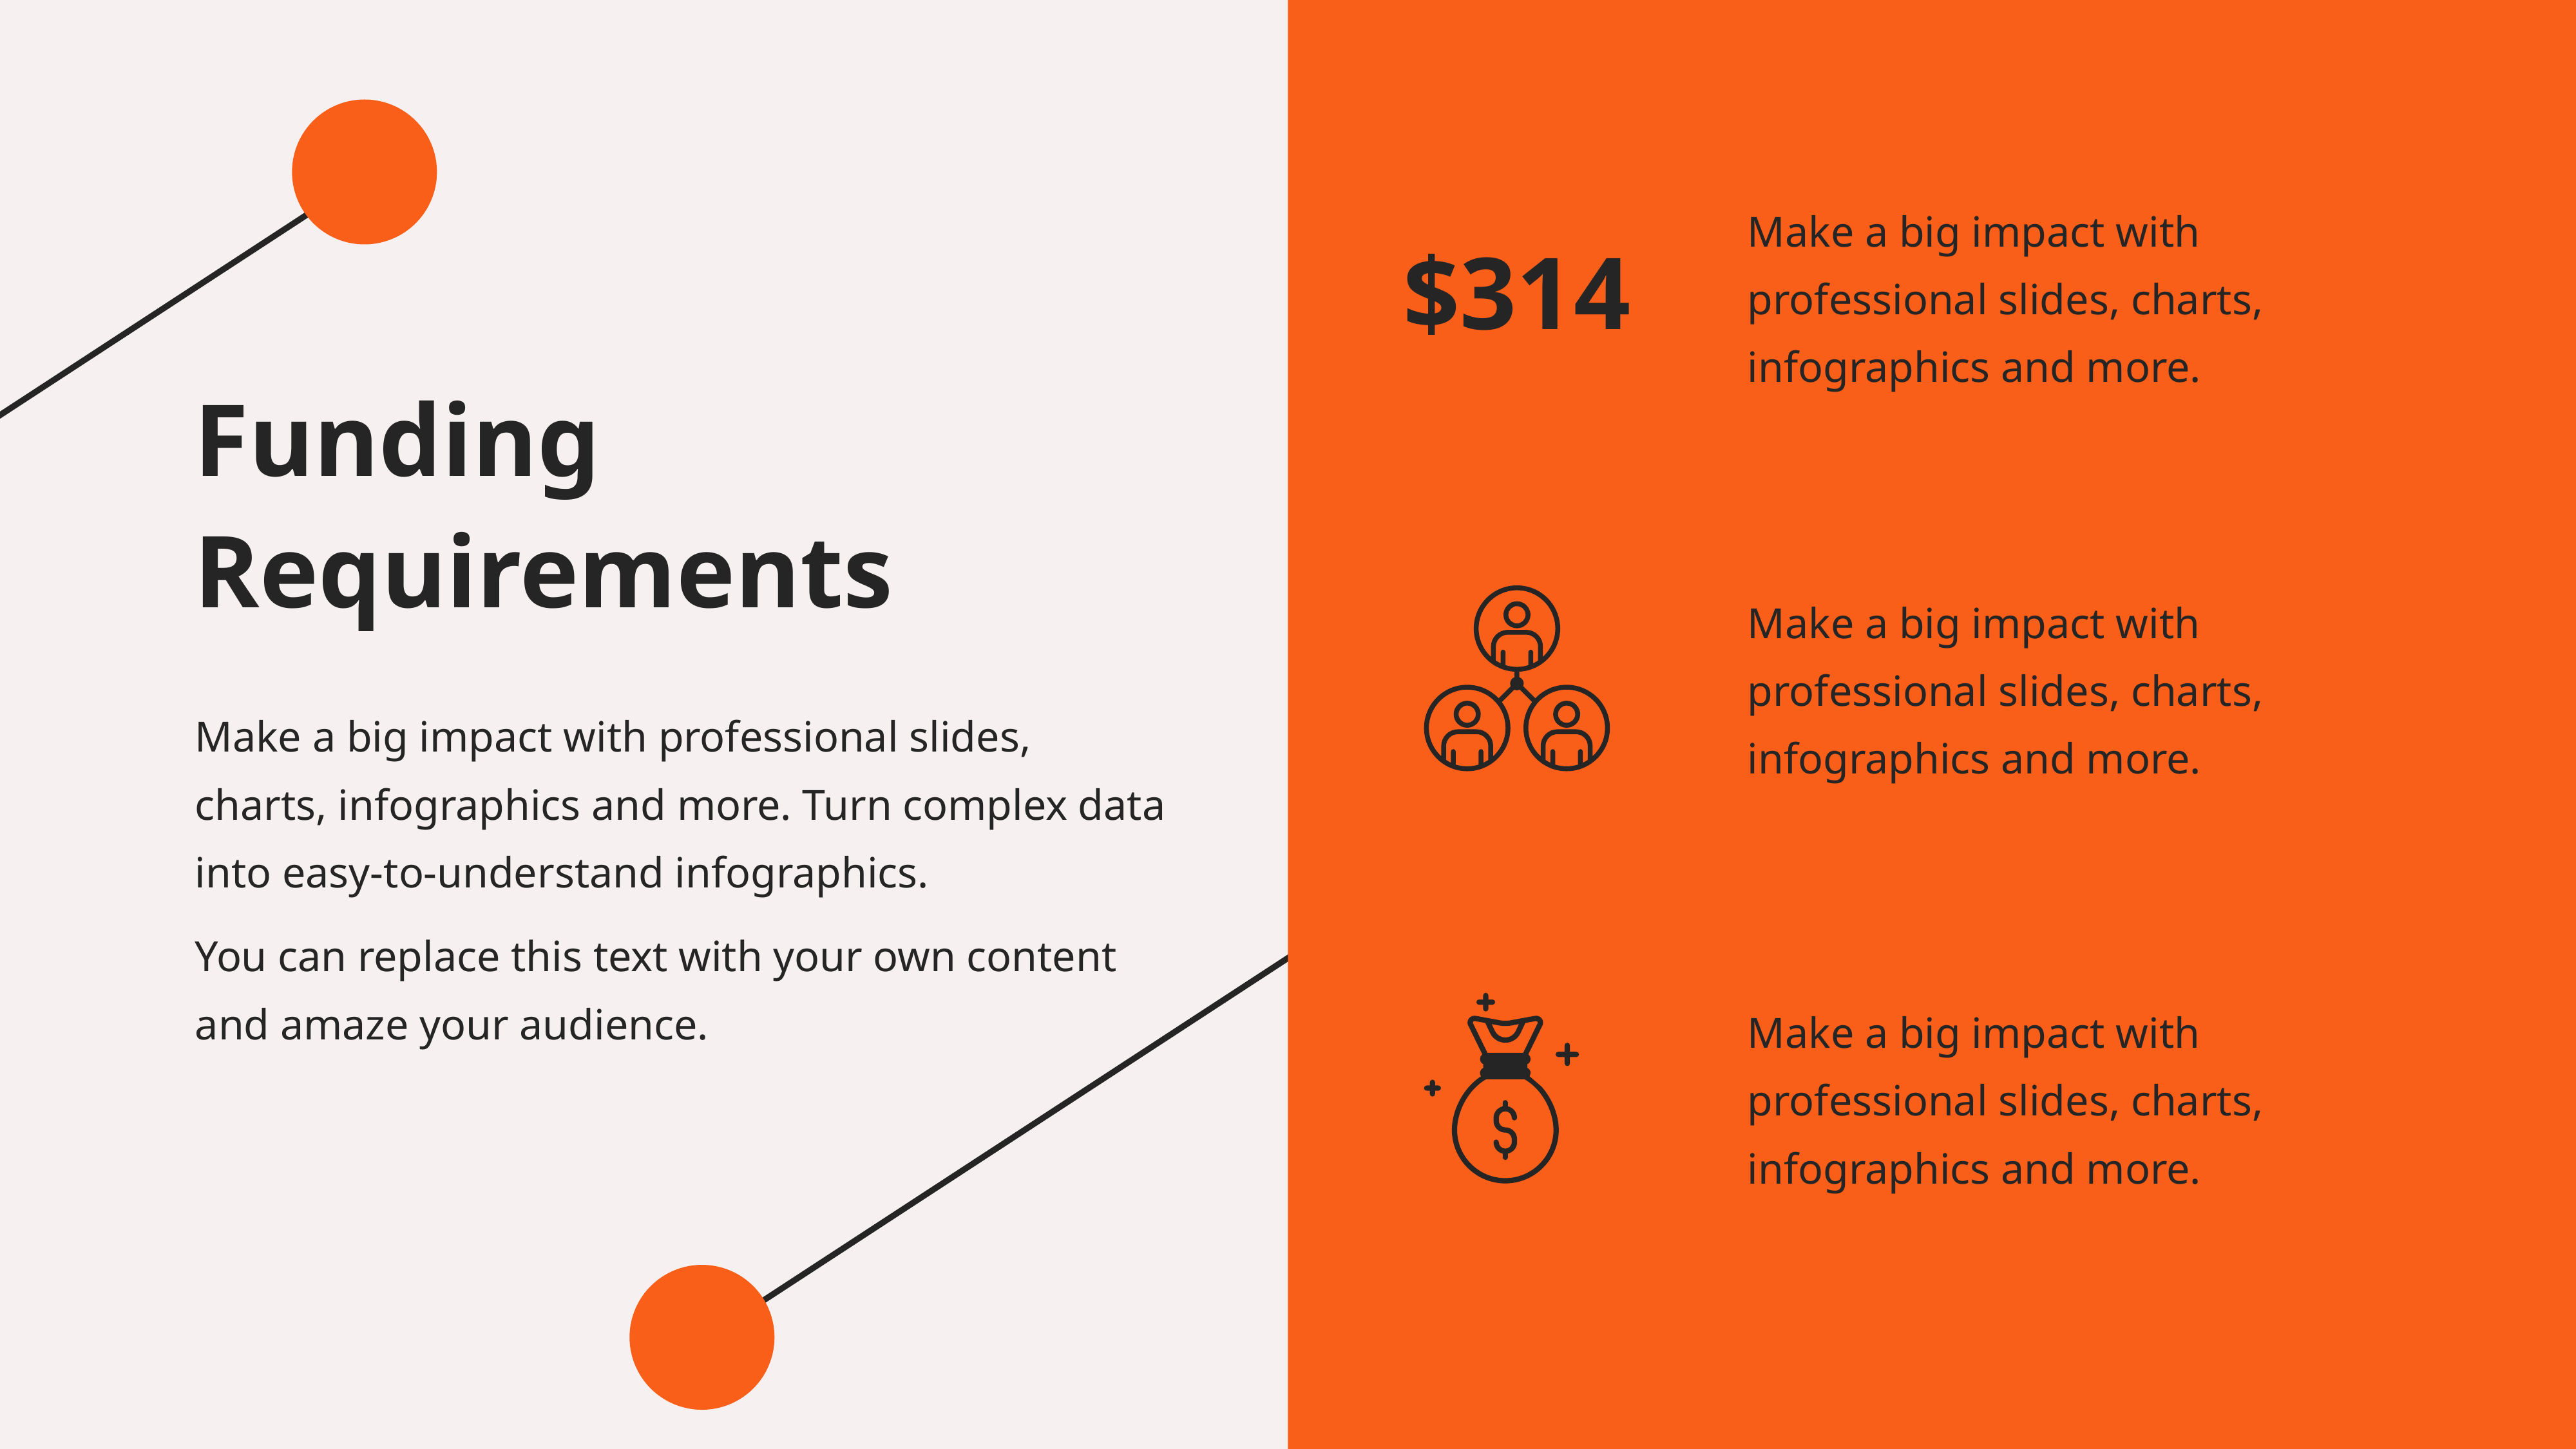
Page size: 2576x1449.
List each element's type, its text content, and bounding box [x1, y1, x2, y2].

text_box Make a big impact with professional slides, charts, infographics and more. [1738, 983, 2334, 1197]
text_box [0, 176, 365, 444]
text_box [1287, 0, 2576, 1449]
text_box Make a big impact with professional slides, charts, infographics and more. [1738, 574, 2334, 788]
text_box $314 [1358, 213, 1676, 354]
text_box [291, 99, 438, 245]
text_box Funding Requirements [185, 360, 1178, 632]
text_box [1424, 1079, 1441, 1097]
text_box [1556, 1043, 1579, 1066]
text_box [1451, 1016, 1559, 1184]
text_box Make a big impact with professional slides, charts, infographics and more. Turn complex data into easy-to-understand infographics. You can replace this text with your own content and amaze your audience. [186, 688, 1182, 1053]
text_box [701, 941, 1314, 1341]
text_box Make a big impact with professional slides, charts, infographics and more. [1738, 182, 2334, 395]
text_box [1424, 585, 1610, 772]
text_box [629, 1264, 776, 1411]
text_box [1476, 992, 1496, 1012]
